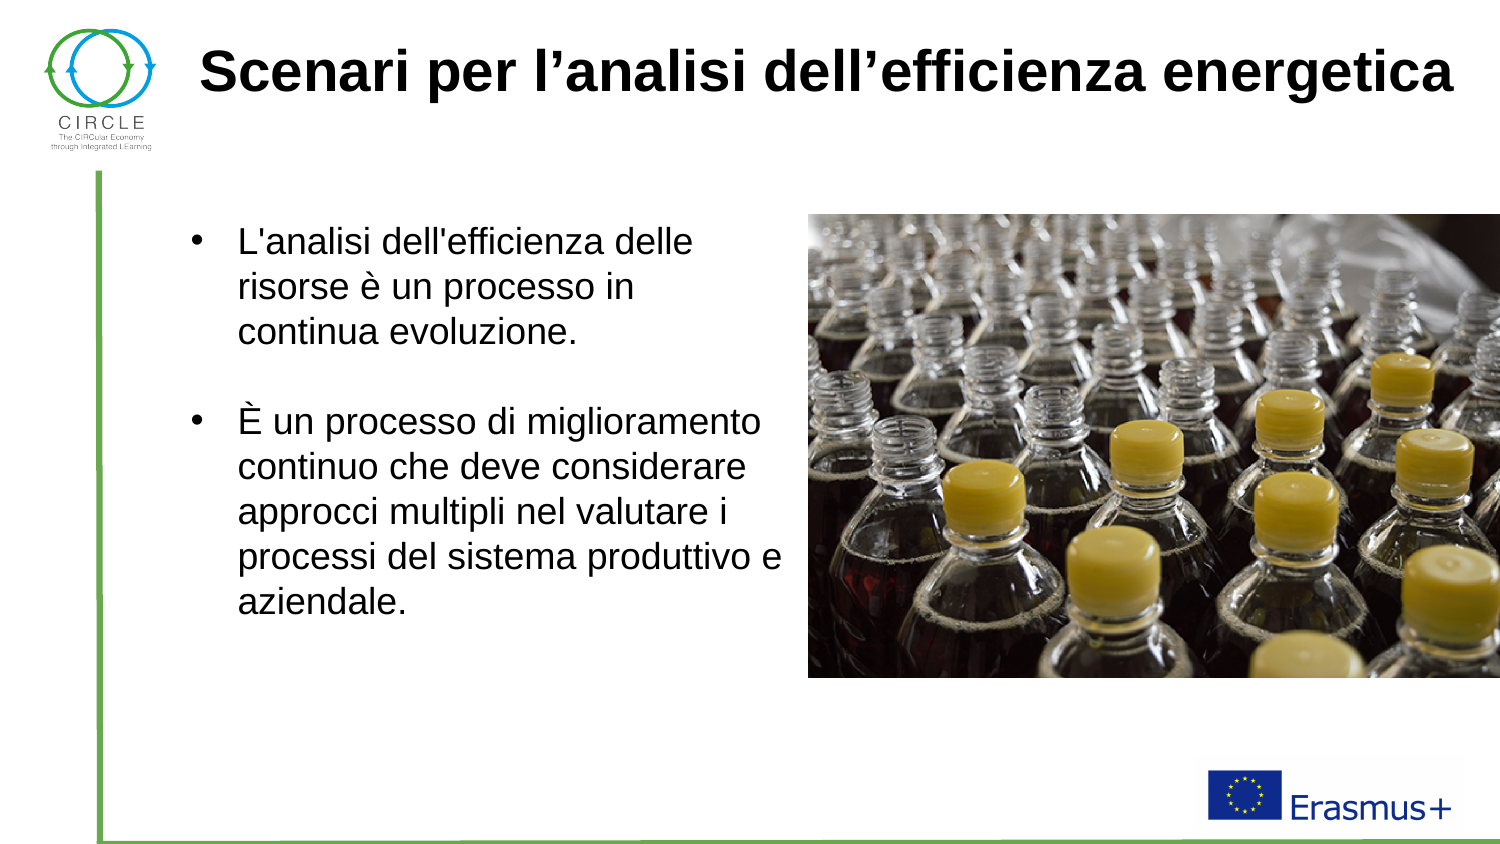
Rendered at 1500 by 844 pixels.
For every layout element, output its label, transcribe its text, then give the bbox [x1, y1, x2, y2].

picture [1193, 755, 1465, 834]
picture [808, 214, 1500, 679]
text_box Scenari per l’analisi dell’efficienza energetica [184, 25, 1500, 112]
text_box L'analisi dell'efficienza delle risorse è un processo in continua evoluzione. È un processo di miglioramento continuo che deve considerare approcci multipli nel valutare i processi del sistema produttivo e aziendale. [175, 209, 800, 723]
picture [32, 24, 167, 156]
